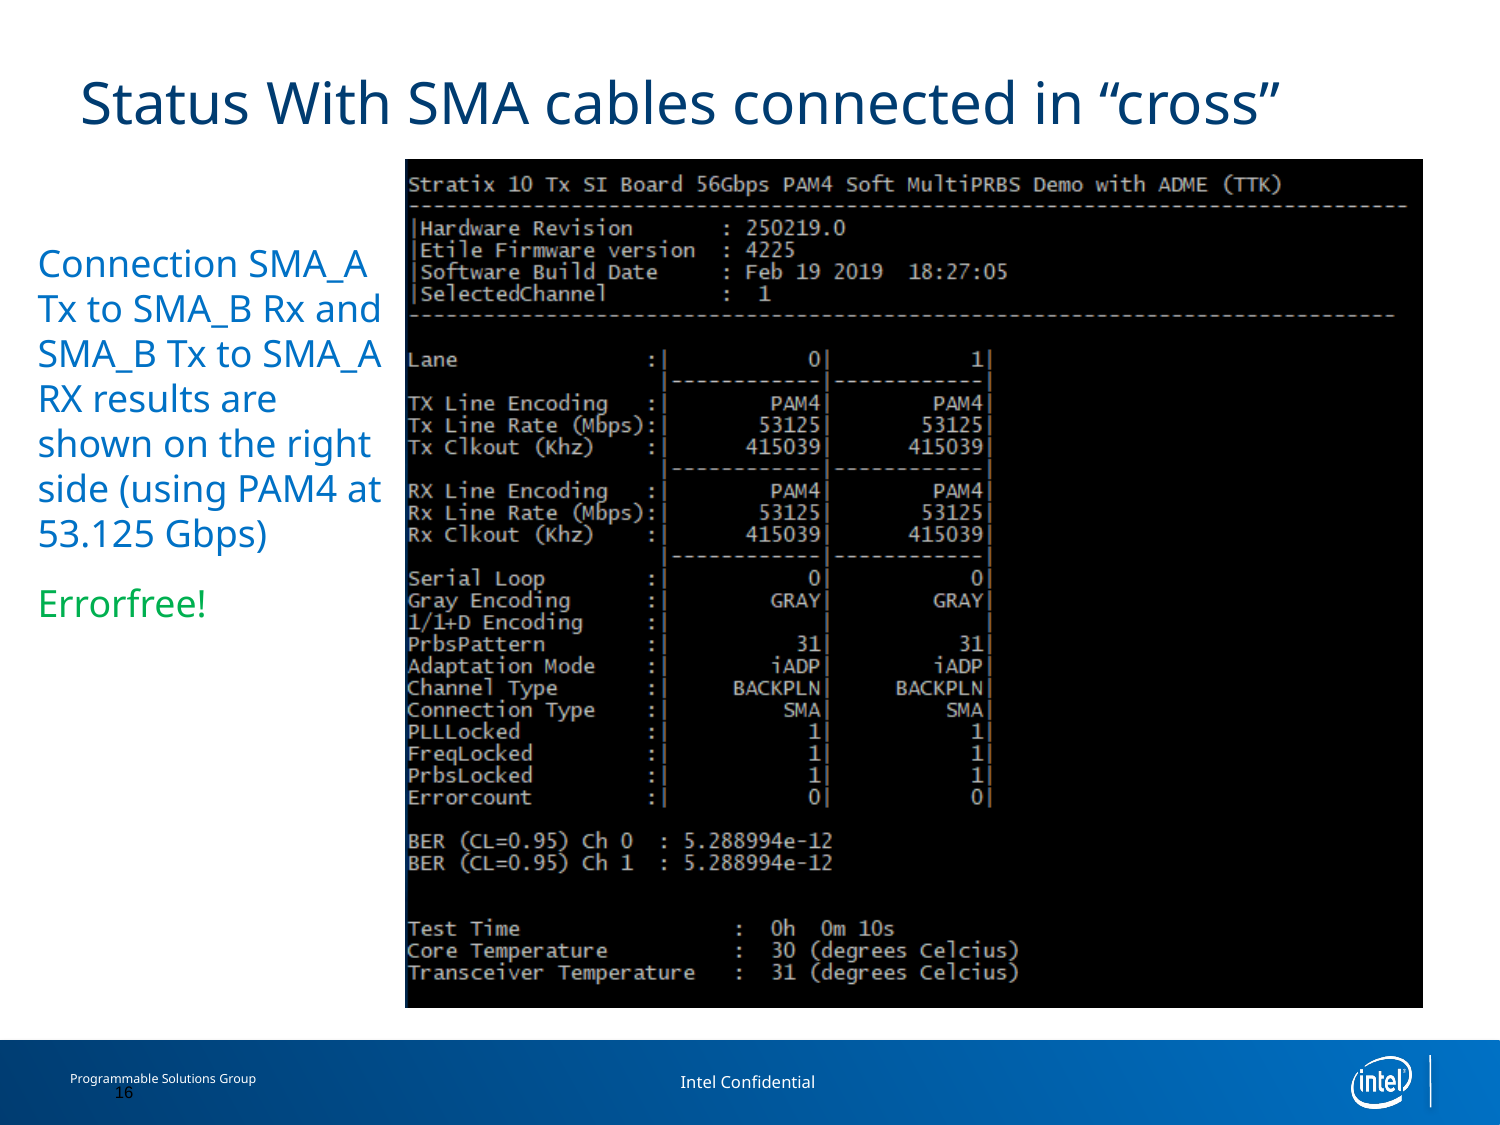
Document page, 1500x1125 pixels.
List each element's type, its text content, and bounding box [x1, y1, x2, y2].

slide_number 16 [19, 1069, 134, 1116]
picture [405, 159, 1423, 1008]
picture [1351, 1056, 1412, 1109]
title Status With SMA cables connected in “cross” [80, 65, 1388, 194]
text_box Connection SMA_A Tx to SMA_B Rx and SMA_B Tx to SMA_A RX results are shown on the right side (using PAM4 at 53.125 Gbps) Errorfree! [37, 240, 388, 1008]
